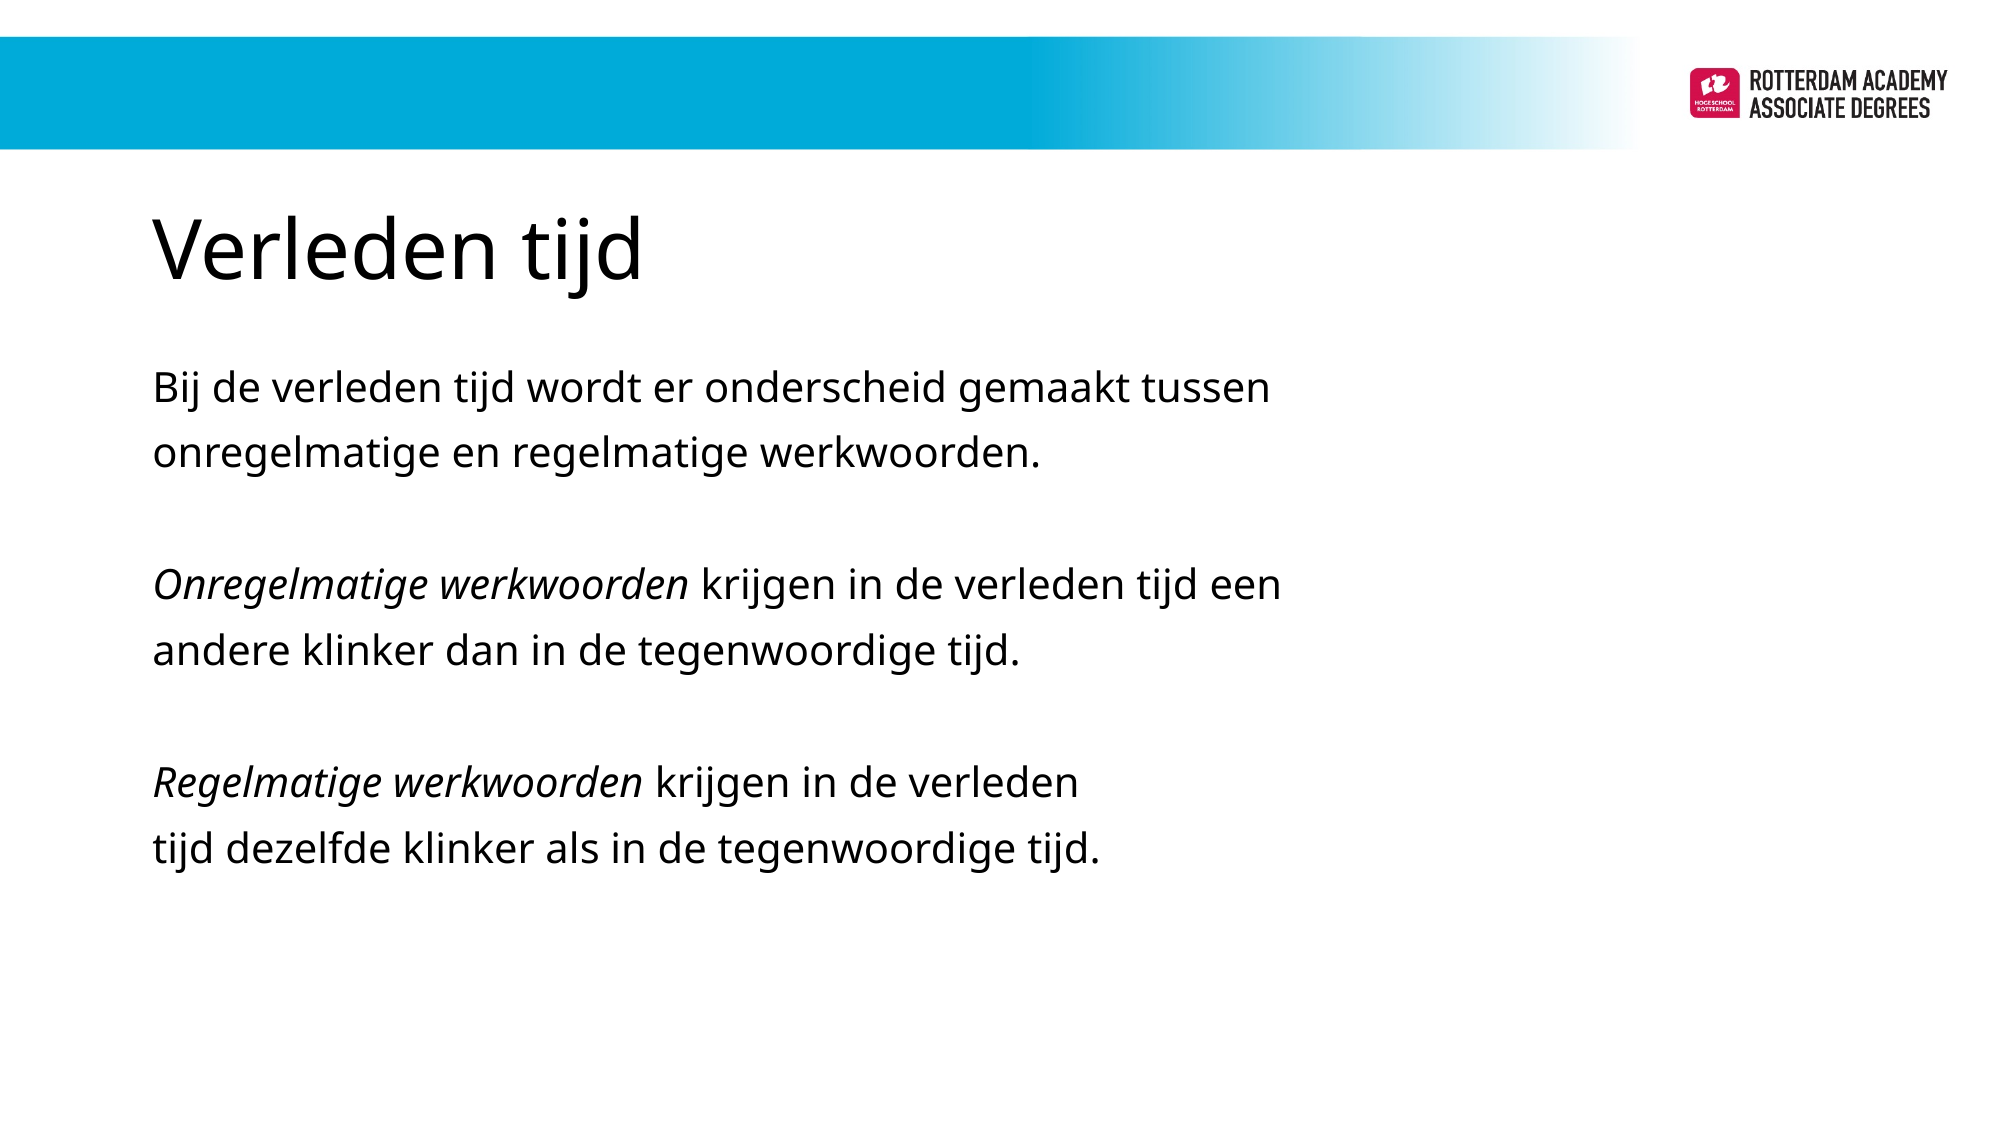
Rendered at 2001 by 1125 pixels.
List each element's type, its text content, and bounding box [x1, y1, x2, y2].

title Verleden tijd [137, 175, 1863, 329]
list Bij de verleden tijd wordt er onderscheid gemaakt tussen onregelmatige en regelmatige werkwoorden. Onregelmatige werkwoorden krijgen in de verleden tijd een andere klinker dan in de tegenwoordige tijd. Regelmatige werkwoorden krijgen in de verleden tijd dezelfde klinker als in de tegenwoordige tijd. [137, 358, 1863, 1053]
picture [0, 0, 2000, 184]
